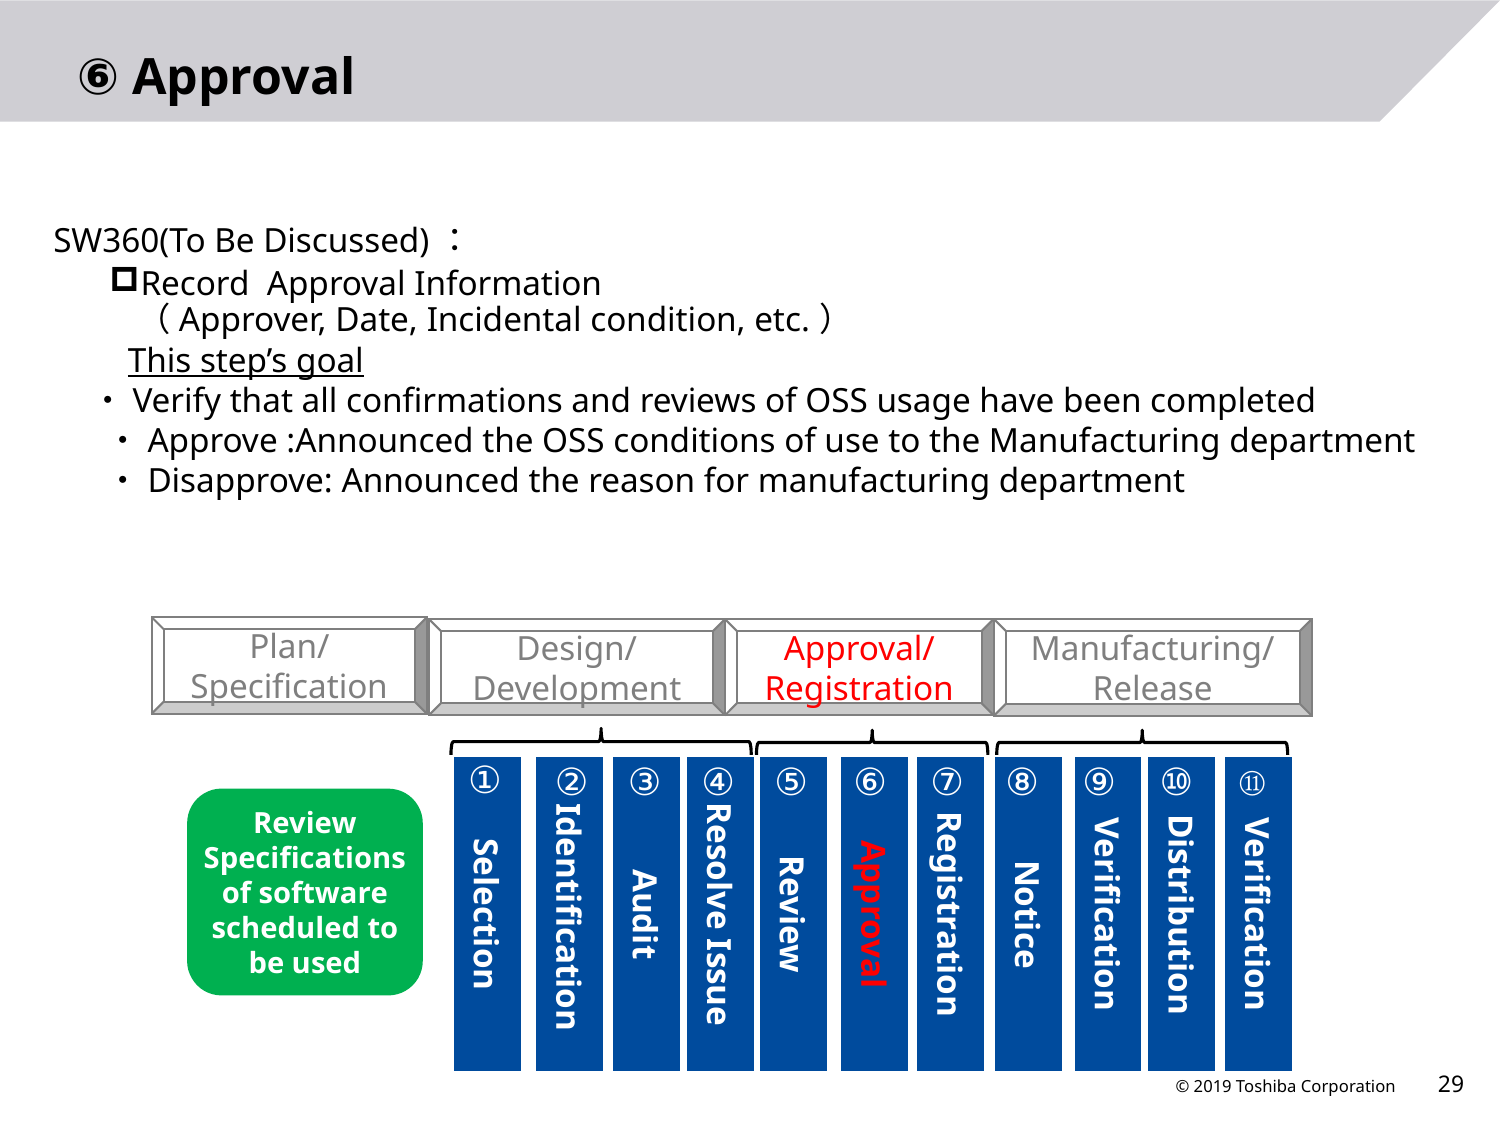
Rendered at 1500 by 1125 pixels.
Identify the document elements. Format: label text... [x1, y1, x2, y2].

text_box ⑧ [990, 750, 1054, 811]
text_box Verification [1224, 756, 1293, 1072]
text_box ⑥ [838, 755, 902, 811]
text_box Resolve Issue [686, 756, 755, 1072]
text_box Selection [998, 620, 1308, 630]
text_box Review Specifications of software scheduled to be used [187, 788, 423, 996]
text_box Audit [612, 756, 681, 1072]
title ⑥ Approval [0, 0, 1500, 123]
text_box ⑦ [915, 755, 979, 811]
text_box ③ [613, 750, 677, 811]
text_box Notice [994, 756, 1063, 1072]
text_box Registration [916, 756, 985, 1072]
text_box [450, 728, 752, 755]
text_box Approval [840, 756, 909, 1072]
text_box ⑪ [1224, 750, 1283, 811]
text_box [996, 730, 1288, 755]
text_box Selection [453, 756, 522, 1072]
text_box [155, 618, 423, 628]
text_box ② [540, 750, 604, 811]
text_box Plan/ Specification [150, 616, 428, 715]
text_box Verification [1074, 756, 1142, 1072]
text_box ① [433, 620, 721, 630]
text_box Design/ Development [428, 618, 724, 716]
text_box ④ [686, 750, 750, 811]
text_box Review [759, 756, 828, 1072]
text_box ② [729, 620, 990, 630]
list SW360(To Be Discussed)： Record Approval Information （Approver, Date, Incidental condition, etc.） This step’s goal ・Verify that all confirmations and reviews of OSS usage have been completed ・Approve :Announced the OSS conditions of use to the Manufacturing department ・Disapprove: Announced the reason for manufacturing department [53, 212, 1500, 581]
text_box [756, 730, 988, 755]
text_box Identification [535, 756, 604, 1072]
text_box ⑨ [1067, 750, 1131, 811]
text_box ① [453, 748, 517, 809]
text_box Distribution [1147, 756, 1216, 1072]
text_box ⑩ [1144, 750, 1208, 811]
text_box Manufacturing/Release [994, 618, 1313, 717]
text_box Approval/ Registration [724, 618, 995, 717]
text_box ⑤ [759, 755, 823, 811]
